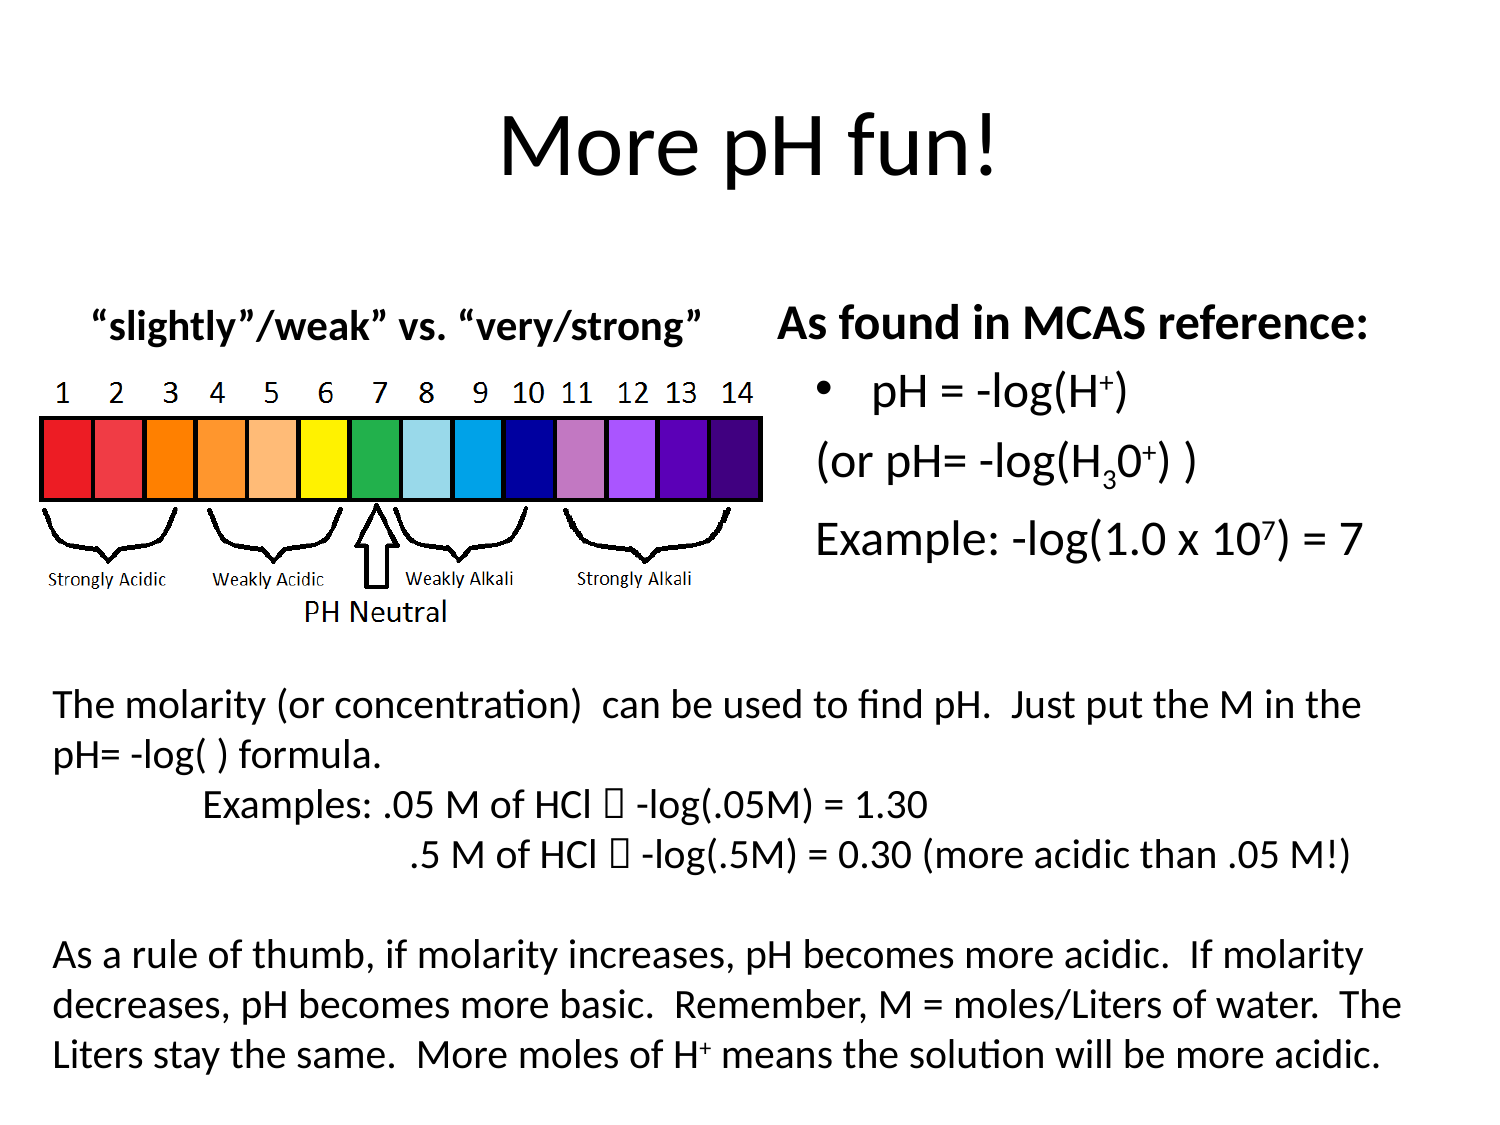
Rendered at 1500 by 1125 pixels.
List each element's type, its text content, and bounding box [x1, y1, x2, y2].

text_box The molarity (or concentration) can be used to find pH. Just put the M in the pH= -log( ) formula. Examples: .05 M of HCl  -log(.05M) = 1.30 .5 M of HCl  -log(.5M) = 0.30 (more acidic than .05 M!) As a rule of thumb, if molarity increases, pH becomes more acidic. If molarity decreases, pH becomes more basic. Remember, M = moles/Liters of water. The Liters stay the same. More moles of H+ means the solution will be more acidic. [37, 669, 1463, 1085]
list “slightly”/weak” vs. “very/strong” [75, 251, 738, 357]
title More pH fun! [75, 45, 1425, 233]
list As found in MCAS reference: [761, 251, 1425, 357]
list pH = -log(H+) (or pH= -log(H30+) ) Example: -log(1.0 x 107) = 7 [800, 350, 1463, 669]
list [24, 362, 778, 642]
